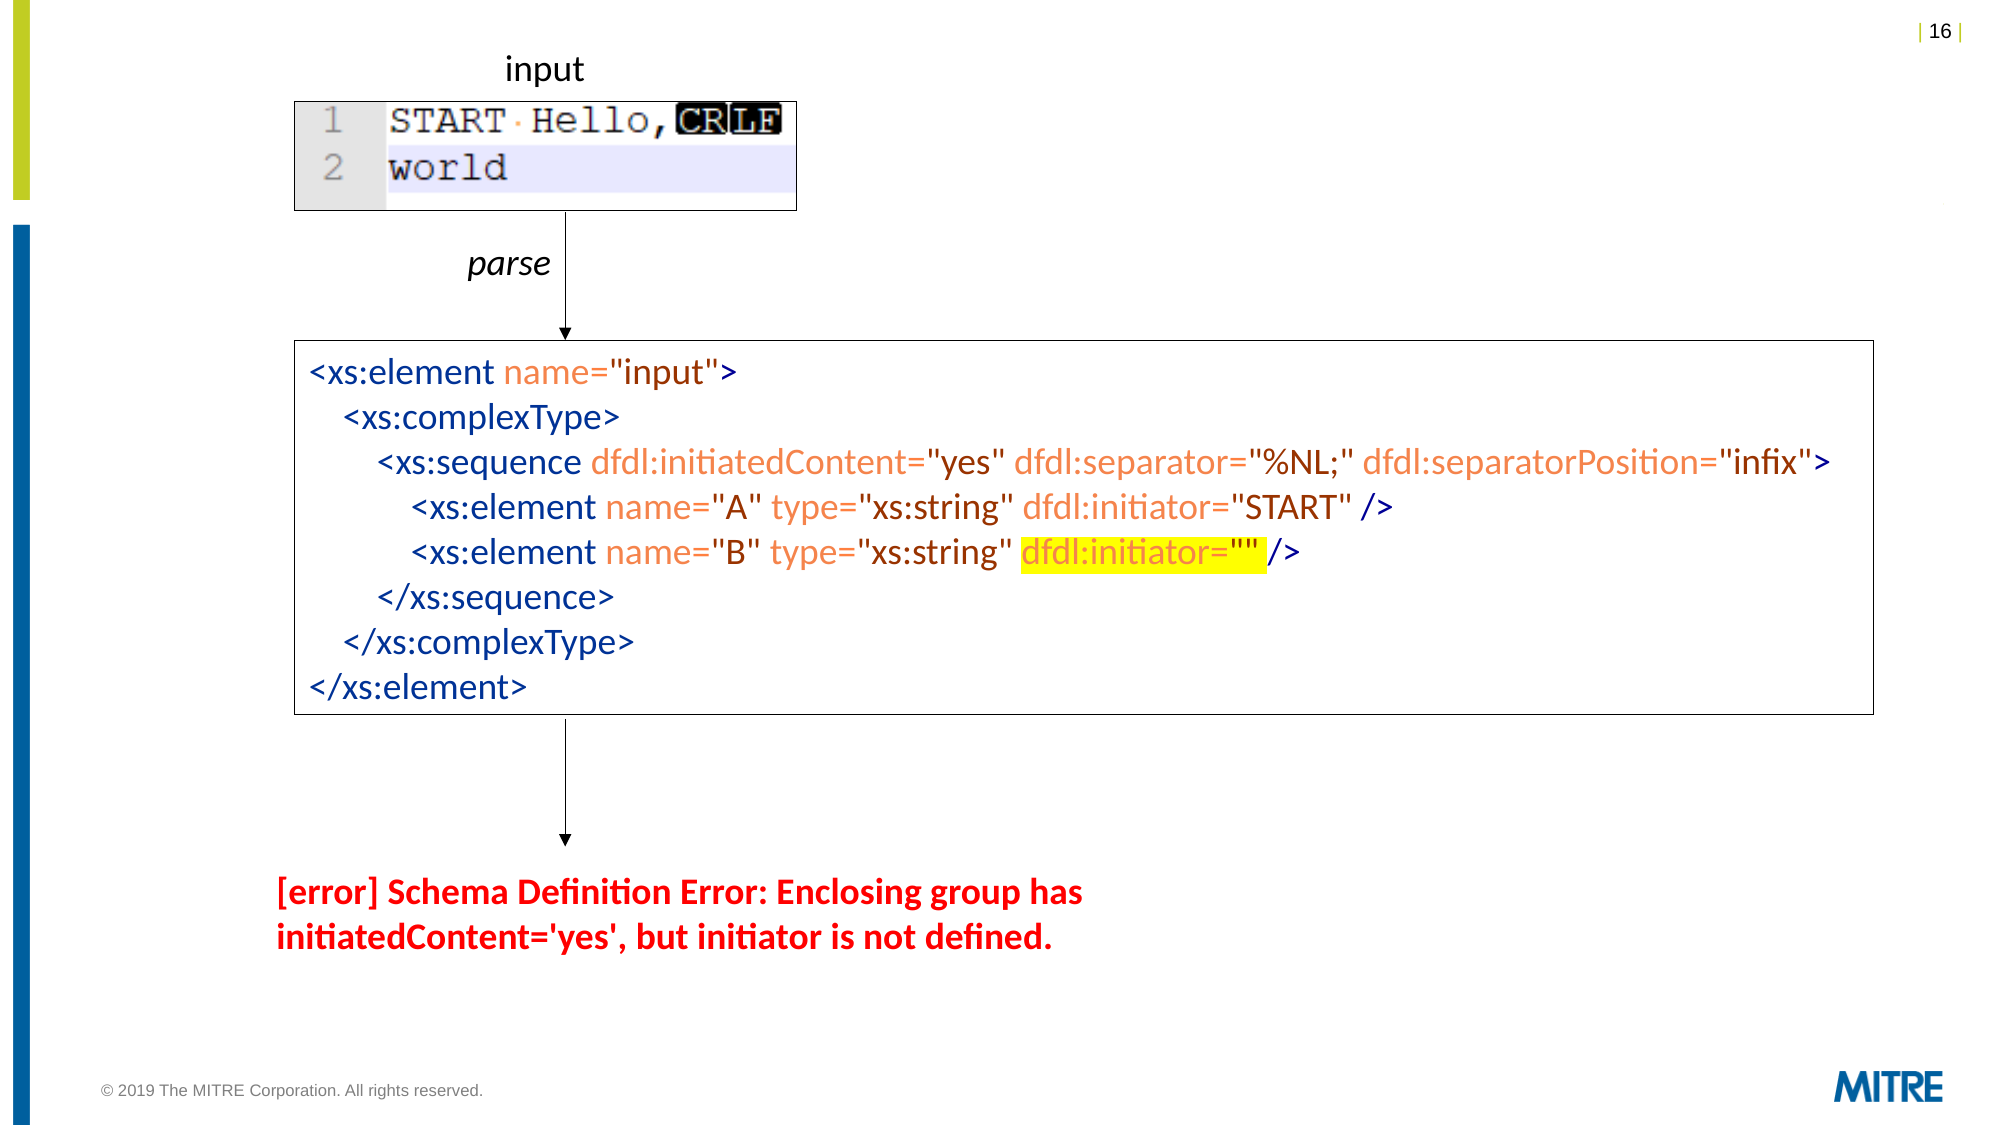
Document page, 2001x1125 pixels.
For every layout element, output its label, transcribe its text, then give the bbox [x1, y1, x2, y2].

picture [1834, 1068, 1945, 1109]
text_box parse [452, 230, 565, 291]
picture [294, 101, 796, 211]
text_box <xs:element name="input"> <xs:complexType> <xs:sequence dfdl:initiatedContent="yes" dfdl:separator="%NL;" dfdl:separatorPosition="infix"> <xs:element name="A" type="xs:string" dfdl:initiator="START" /> <xs:element name="B" type="xs:string" dfdl:initiator="" /> </xs:sequence> </xs:complexType> </xs:element> [294, 340, 1874, 715]
footer © 2019 The MITRE Corporation. All rights reserved. [101, 1069, 1338, 1110]
text_box input [490, 37, 601, 97]
text_box [error] Schema Definition Error: Enclosing group has initiatedContent='yes', but initiator is not defined. [261, 859, 1107, 965]
